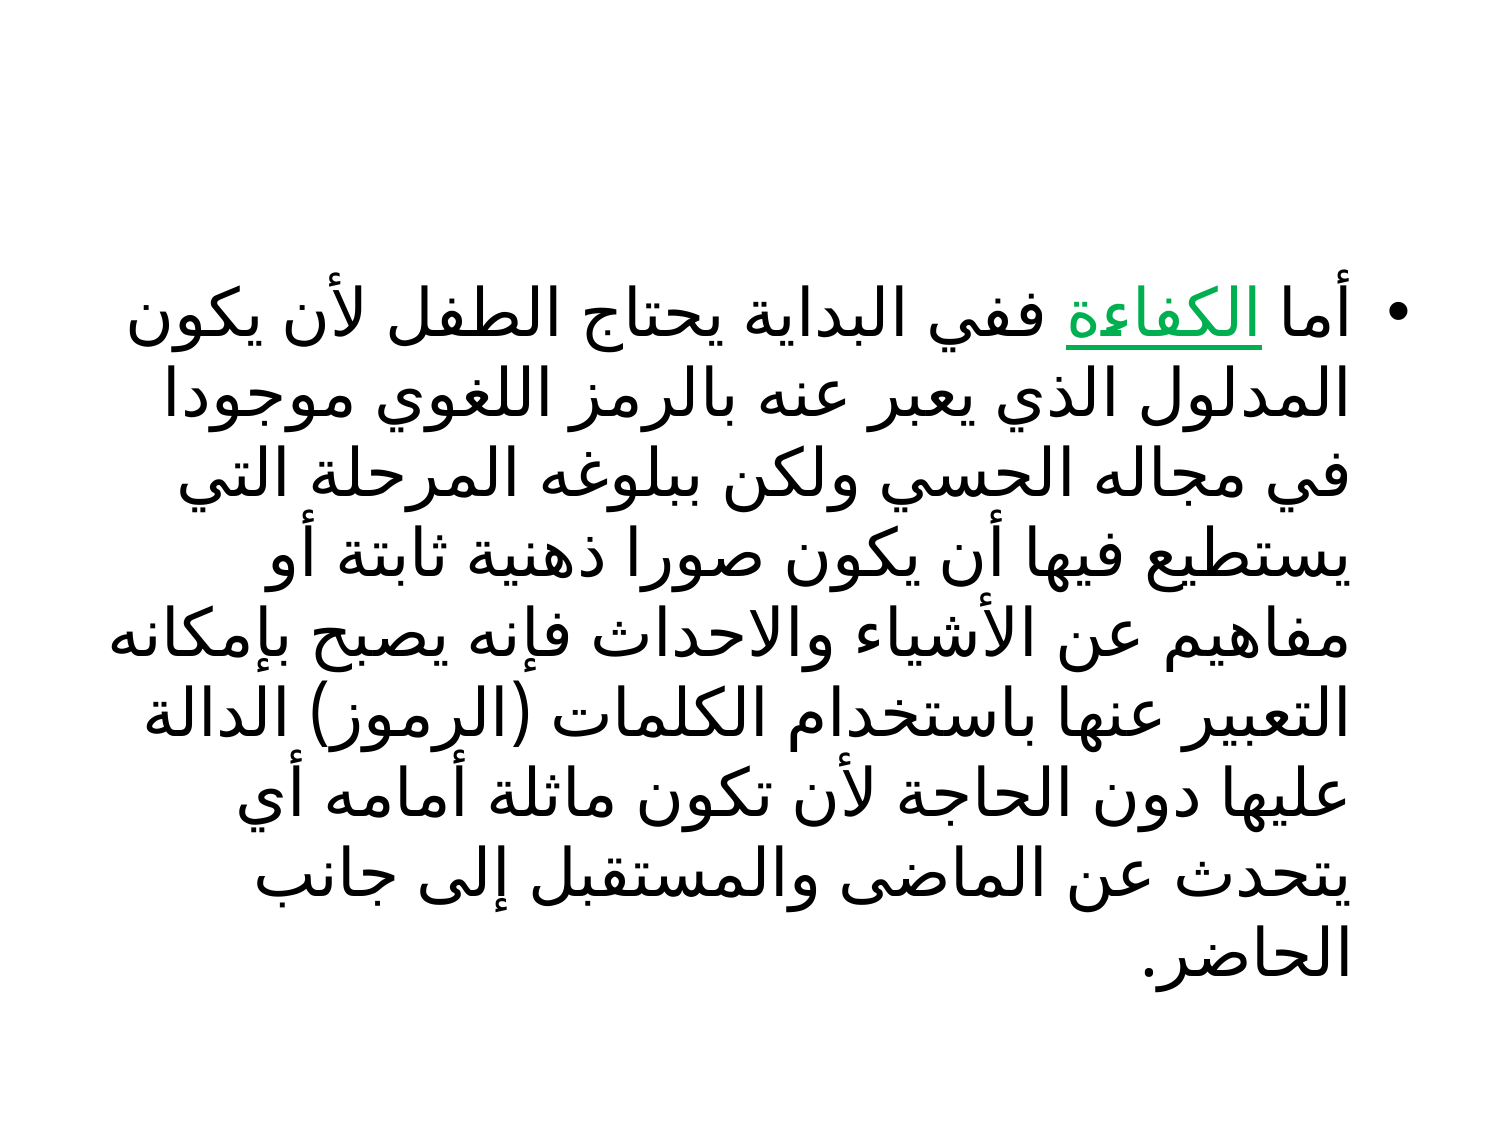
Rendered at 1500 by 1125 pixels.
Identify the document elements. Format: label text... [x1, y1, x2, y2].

list أما الكفاءة ففي البداية يحتاج الطفل لأن يكون المدلول الذي يعبر عنه بالرمز اللغوي موجودا في مجاله الحسي ولكن ببلوغه المرحلة التي يستطيع فيها أن يكون صورا ذهنية ثابتة أو مفاهيم عن الأشياء والاحداث فإنه يصبح بإمكانه التعبير عنها باستخدام الكلمات (الرموز) الدالة عليها دون الحاجة لأن تكون ماثلة أمامه أي يتحدث عن الماضى والمستقبل إلى جانب الحاضر. [75, 262, 1425, 1005]
